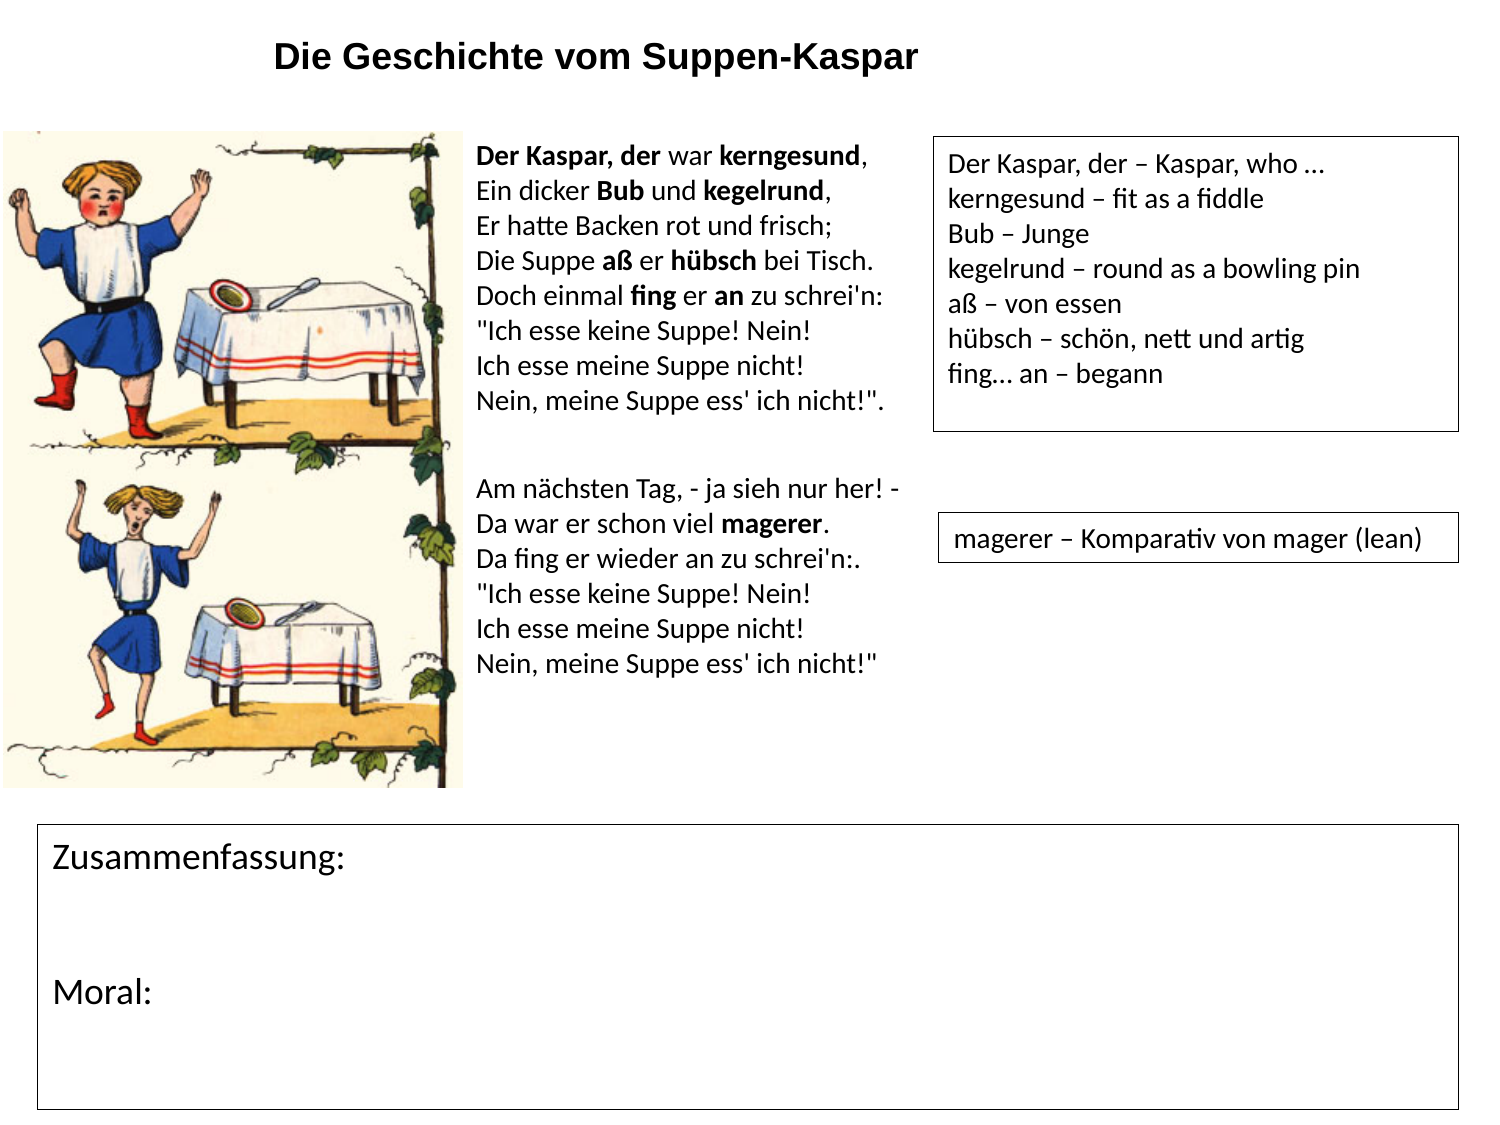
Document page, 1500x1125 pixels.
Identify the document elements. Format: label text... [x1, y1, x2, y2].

picture [2, 131, 463, 788]
text_box Der Kaspar, der war kerngesund, Ein dicker Bub und kegelrund, Er hatte Backen rot und frisch; Die Suppe aß er hübsch bei Tisch. Doch einmal fing er an zu schrei'n: "Ich esse keine Suppe! Nein! Ich esse meine Suppe nicht! Nein, meine Suppe ess' ich nicht!". [461, 129, 1150, 459]
text_box Der Kaspar, der – Kaspar, who … kerngesund – fit as a fiddle Bub – Junge kegelrund – round as a bowling pin aß – von essen hübsch – schön, nett und artig fing… an – begann [933, 136, 1459, 432]
text_box Am nächsten Tag, - ja sieh nur her! - Da war er schon viel magerer. Da fing er wieder an zu schrei'n:. "Ich esse keine Suppe! Nein! Ich esse meine Suppe nicht! Nein, meine Suppe ess' ich nicht!" [466, 462, 925, 687]
text_box Die Geschichte vom Suppen-Kaspar [258, 24, 935, 85]
text_box magerer – Komparativ von mager (lean) [938, 512, 1459, 563]
text_box Zusammenfassung: Moral: [37, 824, 1459, 1110]
